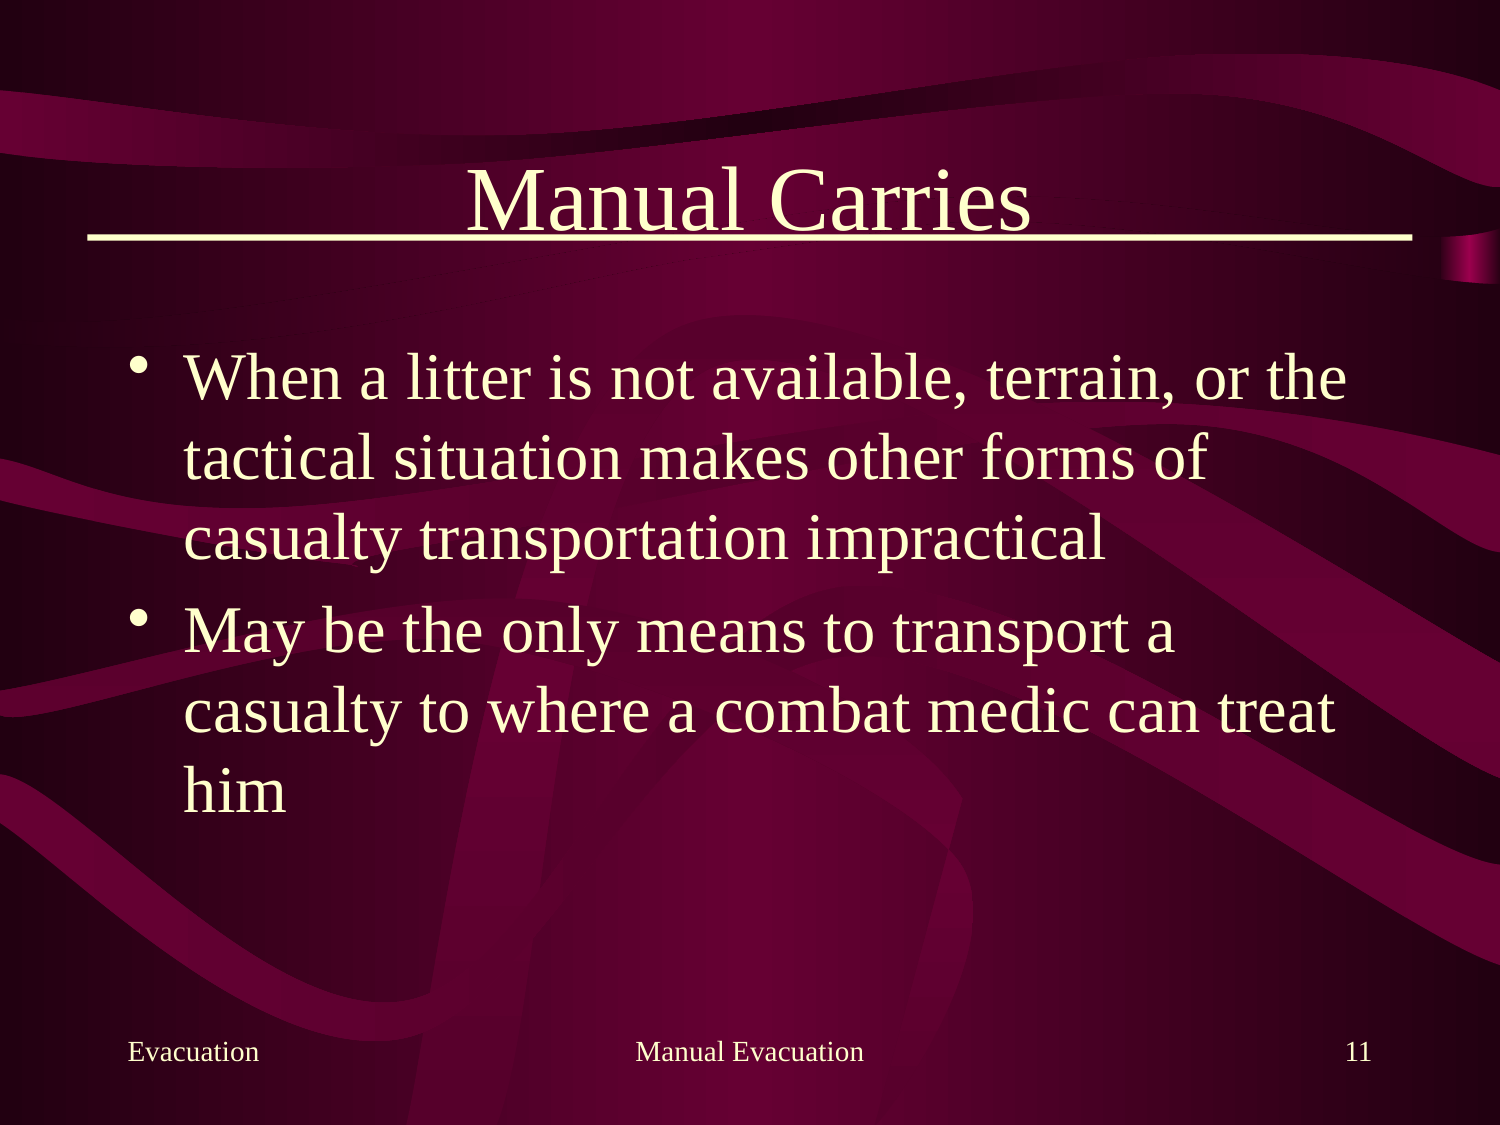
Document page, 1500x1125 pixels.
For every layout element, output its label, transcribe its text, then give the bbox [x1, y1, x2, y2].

list When a litter is not available, terrain, or the tactical situation makes other forms of casualty transportation impractical May be the only means to transport a casualty to where a combat medic can treat him [112, 324, 1388, 1000]
footer Manual Evacuation [512, 1025, 988, 1100]
slide_number 11 [1074, 1025, 1388, 1100]
title Manual Carries [112, 238, 1388, 288]
title Manual Carries [112, 99, 1388, 237]
slide_number Evacuation [112, 1025, 425, 1100]
